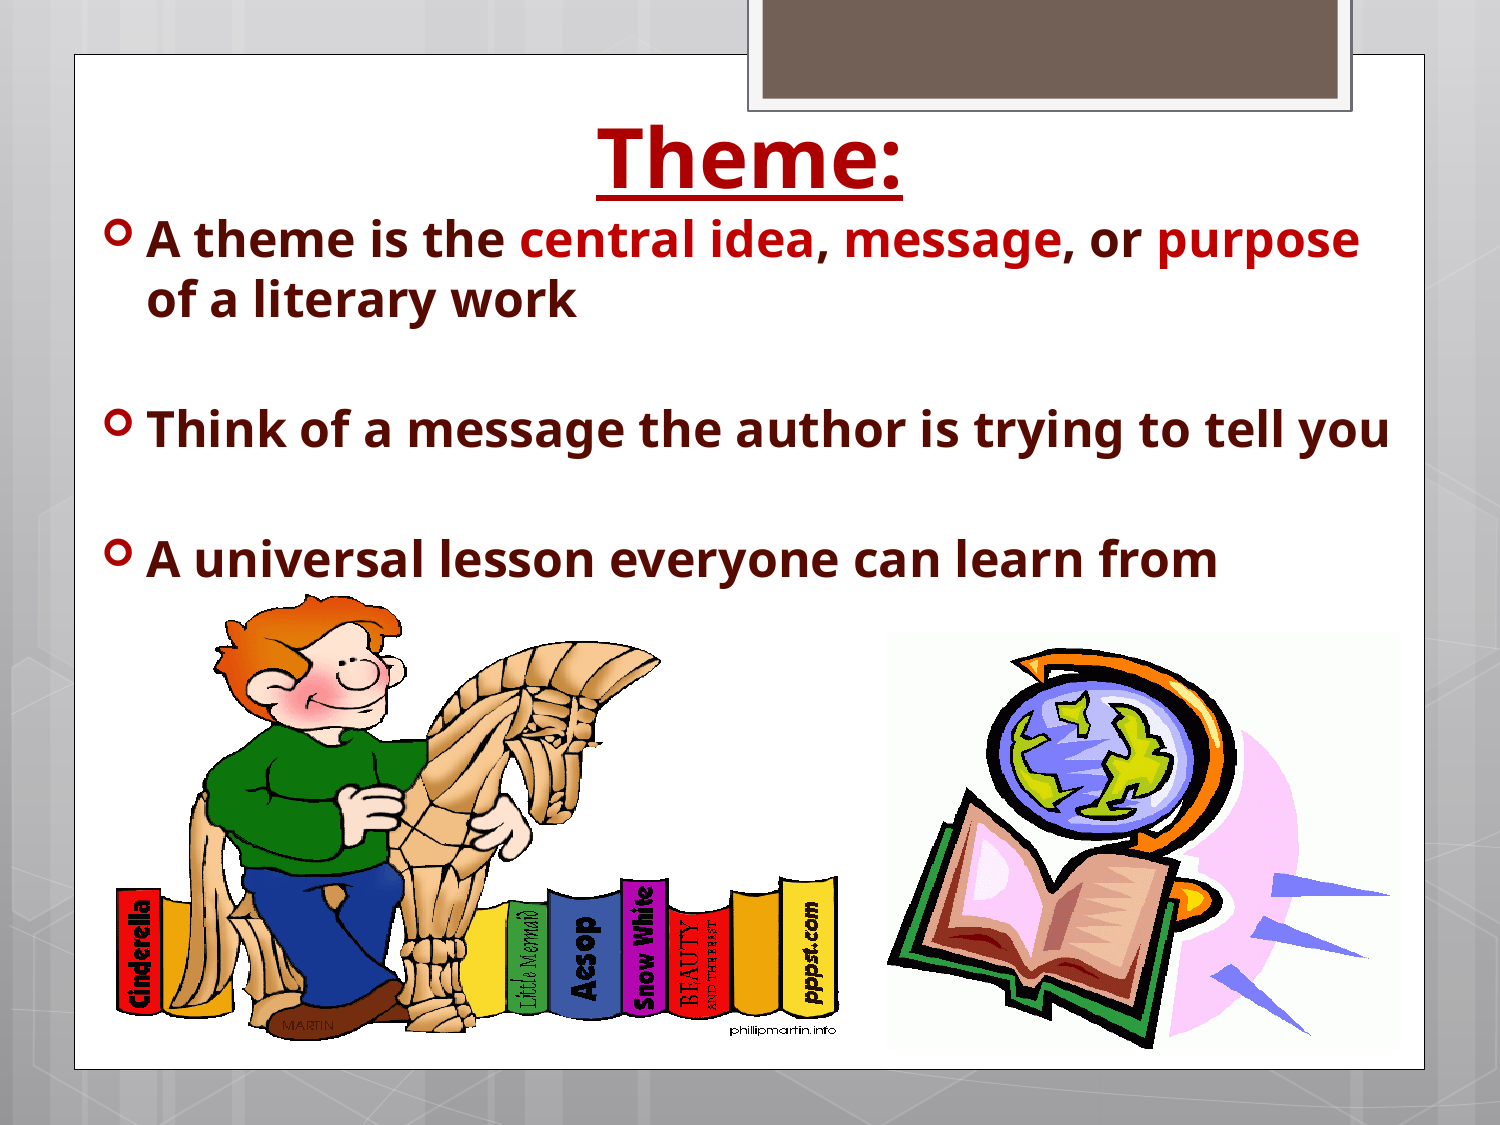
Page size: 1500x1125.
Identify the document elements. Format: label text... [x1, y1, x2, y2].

title Theme: [75, 24, 1425, 213]
picture [87, 584, 1401, 1050]
list A theme is the central idea, message, or purpose of a literary work Think of a message the author is trying to tell you A universal lesson everyone can learn from [75, 213, 1425, 776]
